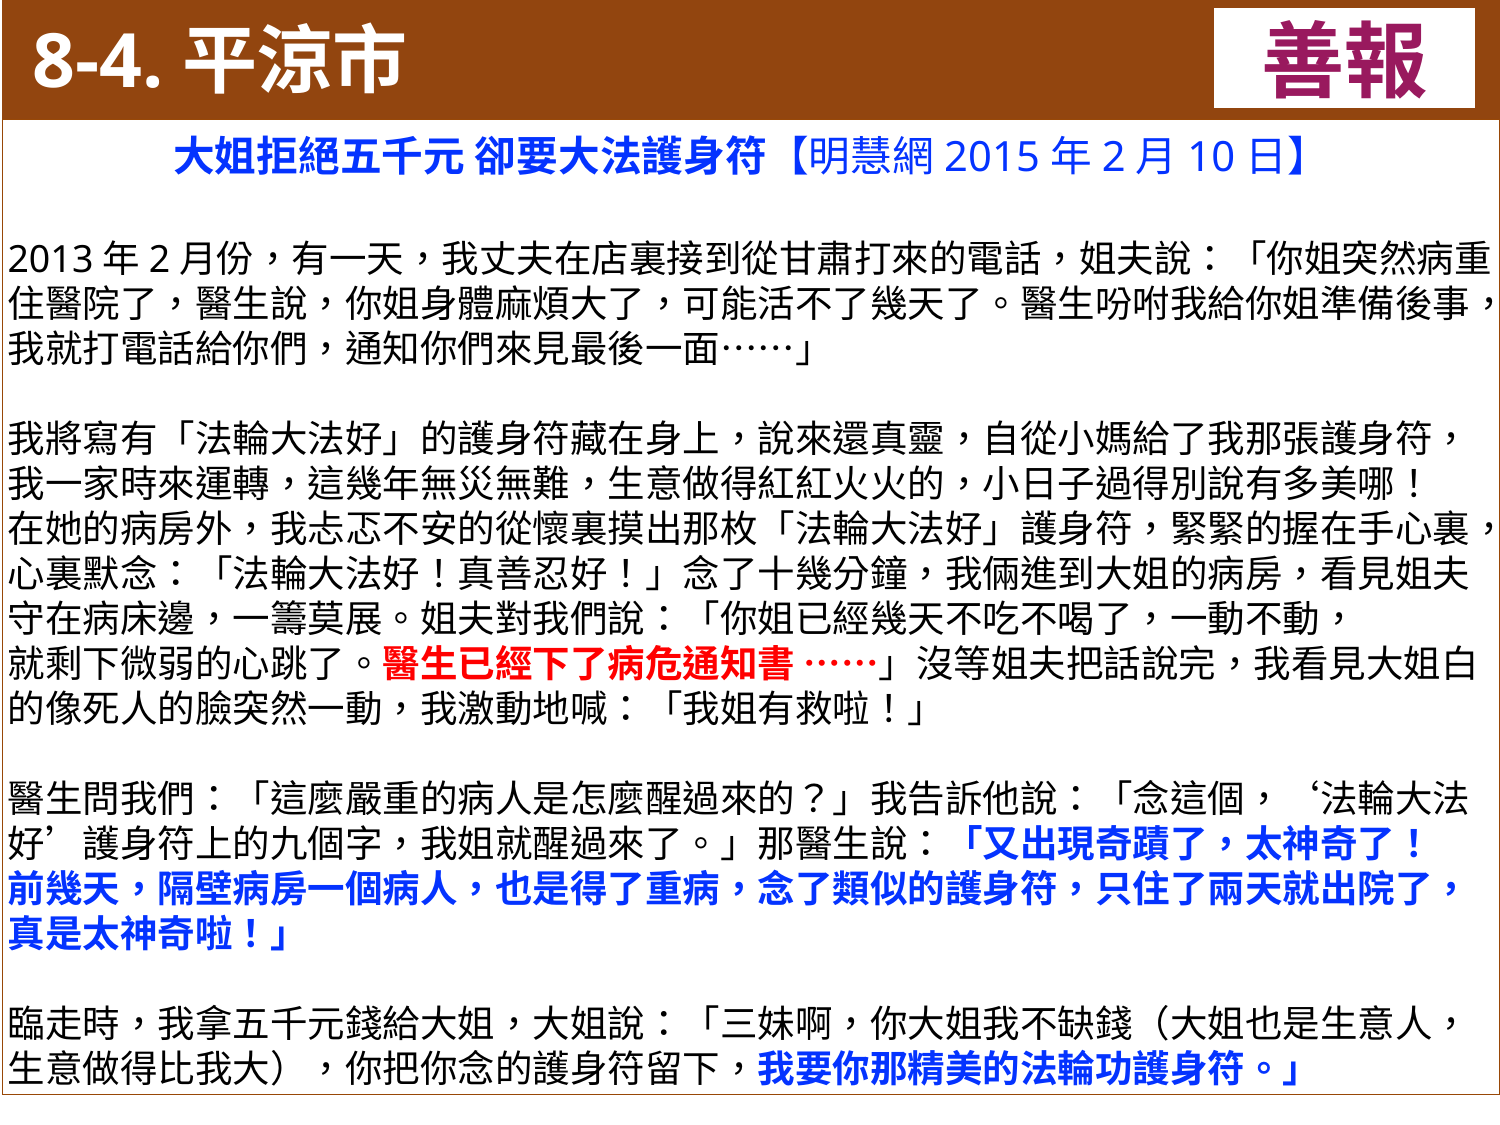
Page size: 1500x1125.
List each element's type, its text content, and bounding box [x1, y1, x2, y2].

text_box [1, 0, 1500, 120]
text_box 大姐拒絕五千元 卻要大法護身符【明慧網2015年2月10日】 2013年2月份，有一天，我丈夫在店裏接到從甘肅打來的電話，姐夫說：「你姐突然病重住醫院了，醫生說，你姐身體麻煩大了，可能活不了幾天了。醫生吩咐我給你姐準備後事，我就打電話給你們，通知你們來見最後一面……」 我將寫有「法輪大法好」的護身符藏在身上，說來還真靈，自從小媽給了我那張護身符，我一家時來運轉，這幾年無災無難，生意做得紅紅火火的，小日子過得別說有多美哪！ 在她的病房外，我忐忑不安的從懷裏摸出那枚「法輪大法好」護身符，緊緊的握在手心裏，心裏默念：「法輪大法好！真善忍好！」念了十幾分鐘，我倆進到大姐的病房，看見姐夫守在病床邊，一籌莫展。姐夫對我們說：「你姐已經幾天不吃不喝了，一動不動， 就剩下微弱的心跳了。醫生已經下了病危通知書 ……」沒等姐夫把話說完，我看見大姐白的像死人的臉突然一動，我激動地喊：「我姐有救啦！」 醫生問我們：「這麼嚴重的病人是怎麼醒過來的？」我告訴他說：「念這個，‘法輪大法好’護身符上的九個字，我姐就醒過來了。」那醫生說：「又出現奇蹟了，太神奇了！ 前幾天，隔壁病房一個病人，也是得了重病，念了類似的護身符，只住了兩天就出院了，真是太神奇啦！」 臨走時，我拿五千元錢給大姐，大姐說：「三妹啊，你大姐我不缺錢（大姐也是生意人，生意做得比我大），你把你念的護身符留下，我要你那精美的法輪功護身符。」 [2, 127, 1500, 1095]
